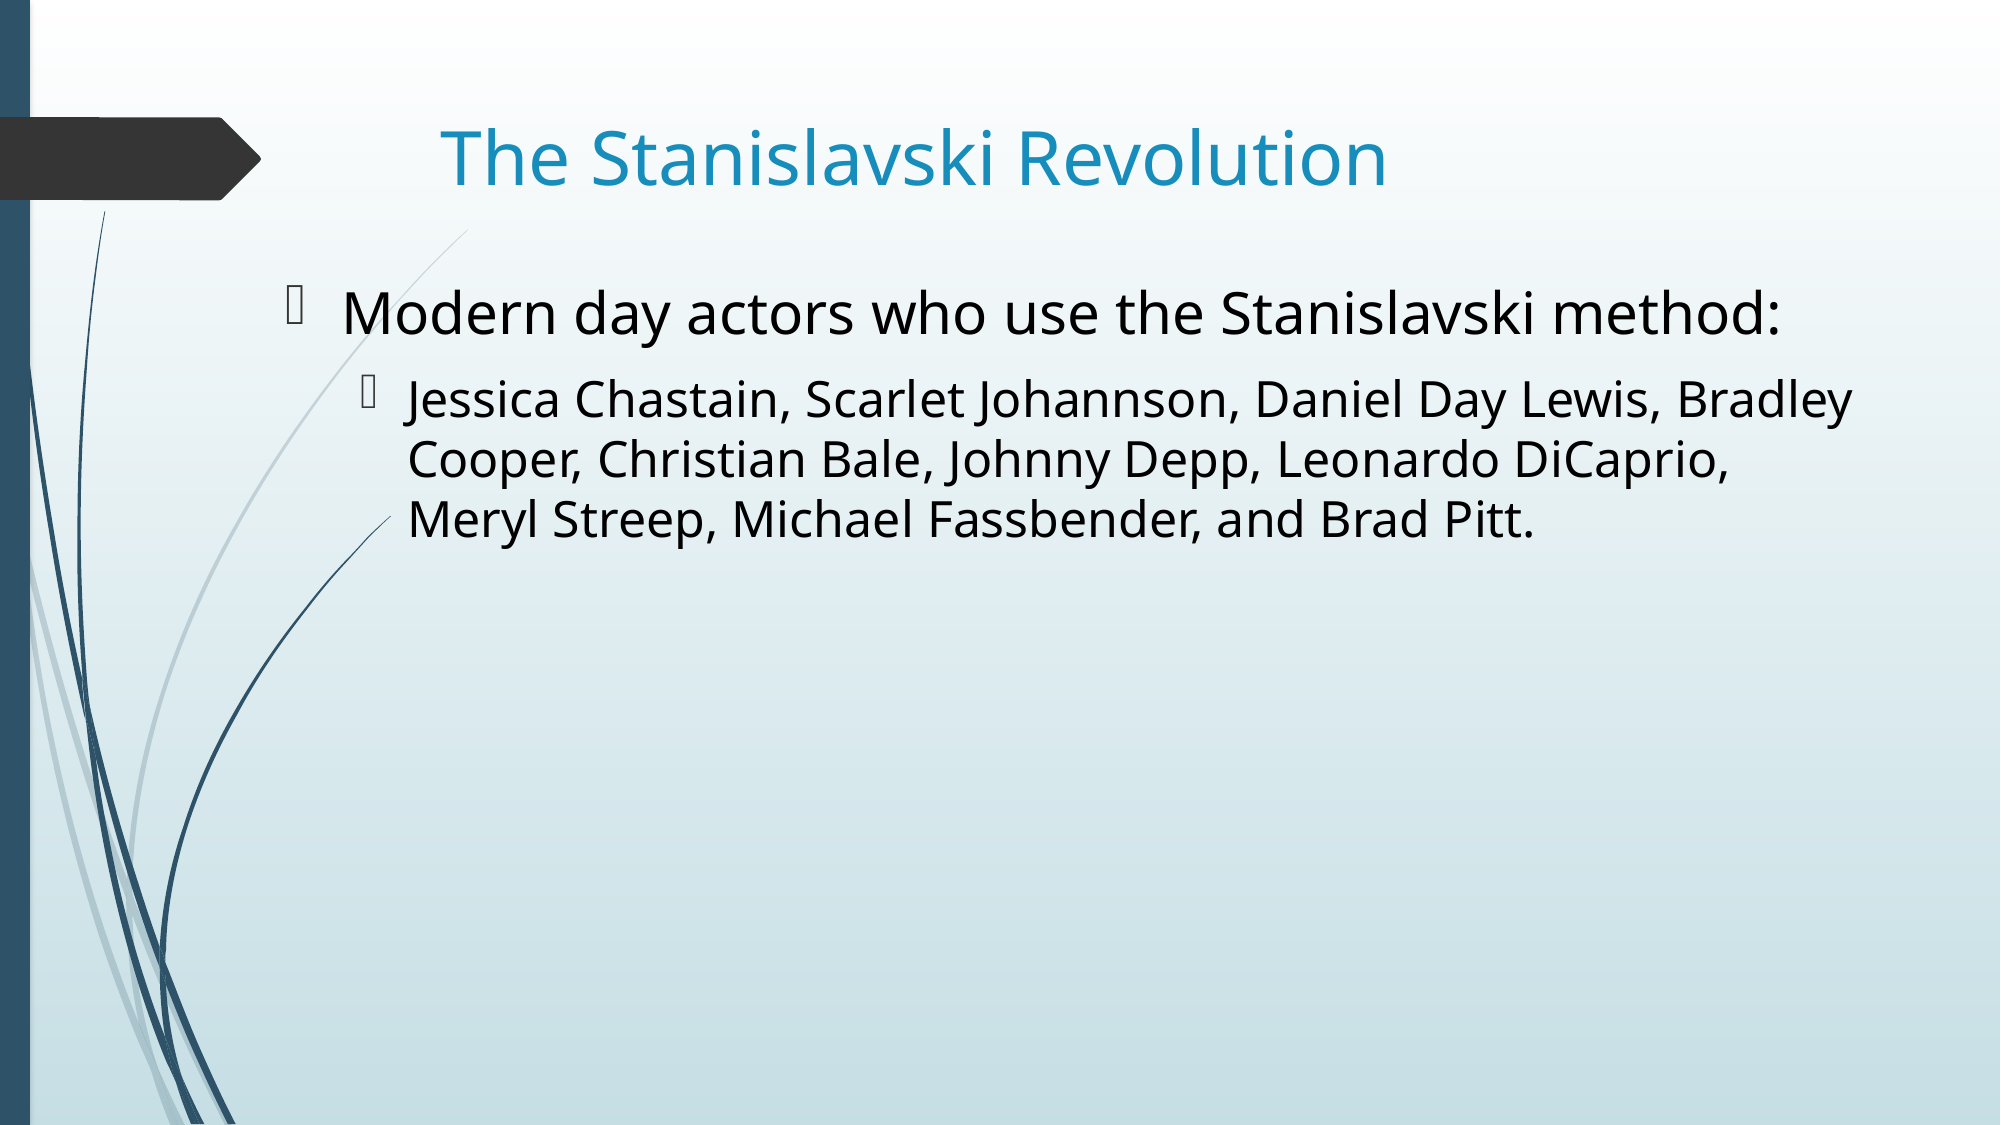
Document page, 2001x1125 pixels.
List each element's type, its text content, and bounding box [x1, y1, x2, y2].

title The Stanislavski Revolution [425, 102, 1888, 268]
list Modern day actors who use the Stanislavski method: Jessica Chastain, Scarlet Johannson, Daniel Day Lewis, Bradley Cooper, Christian Bale, Johnny Depp, Leonardo DiCaprio, Meryl Streep, Michael Fassbender, and Brad Pitt. [270, 268, 1888, 970]
